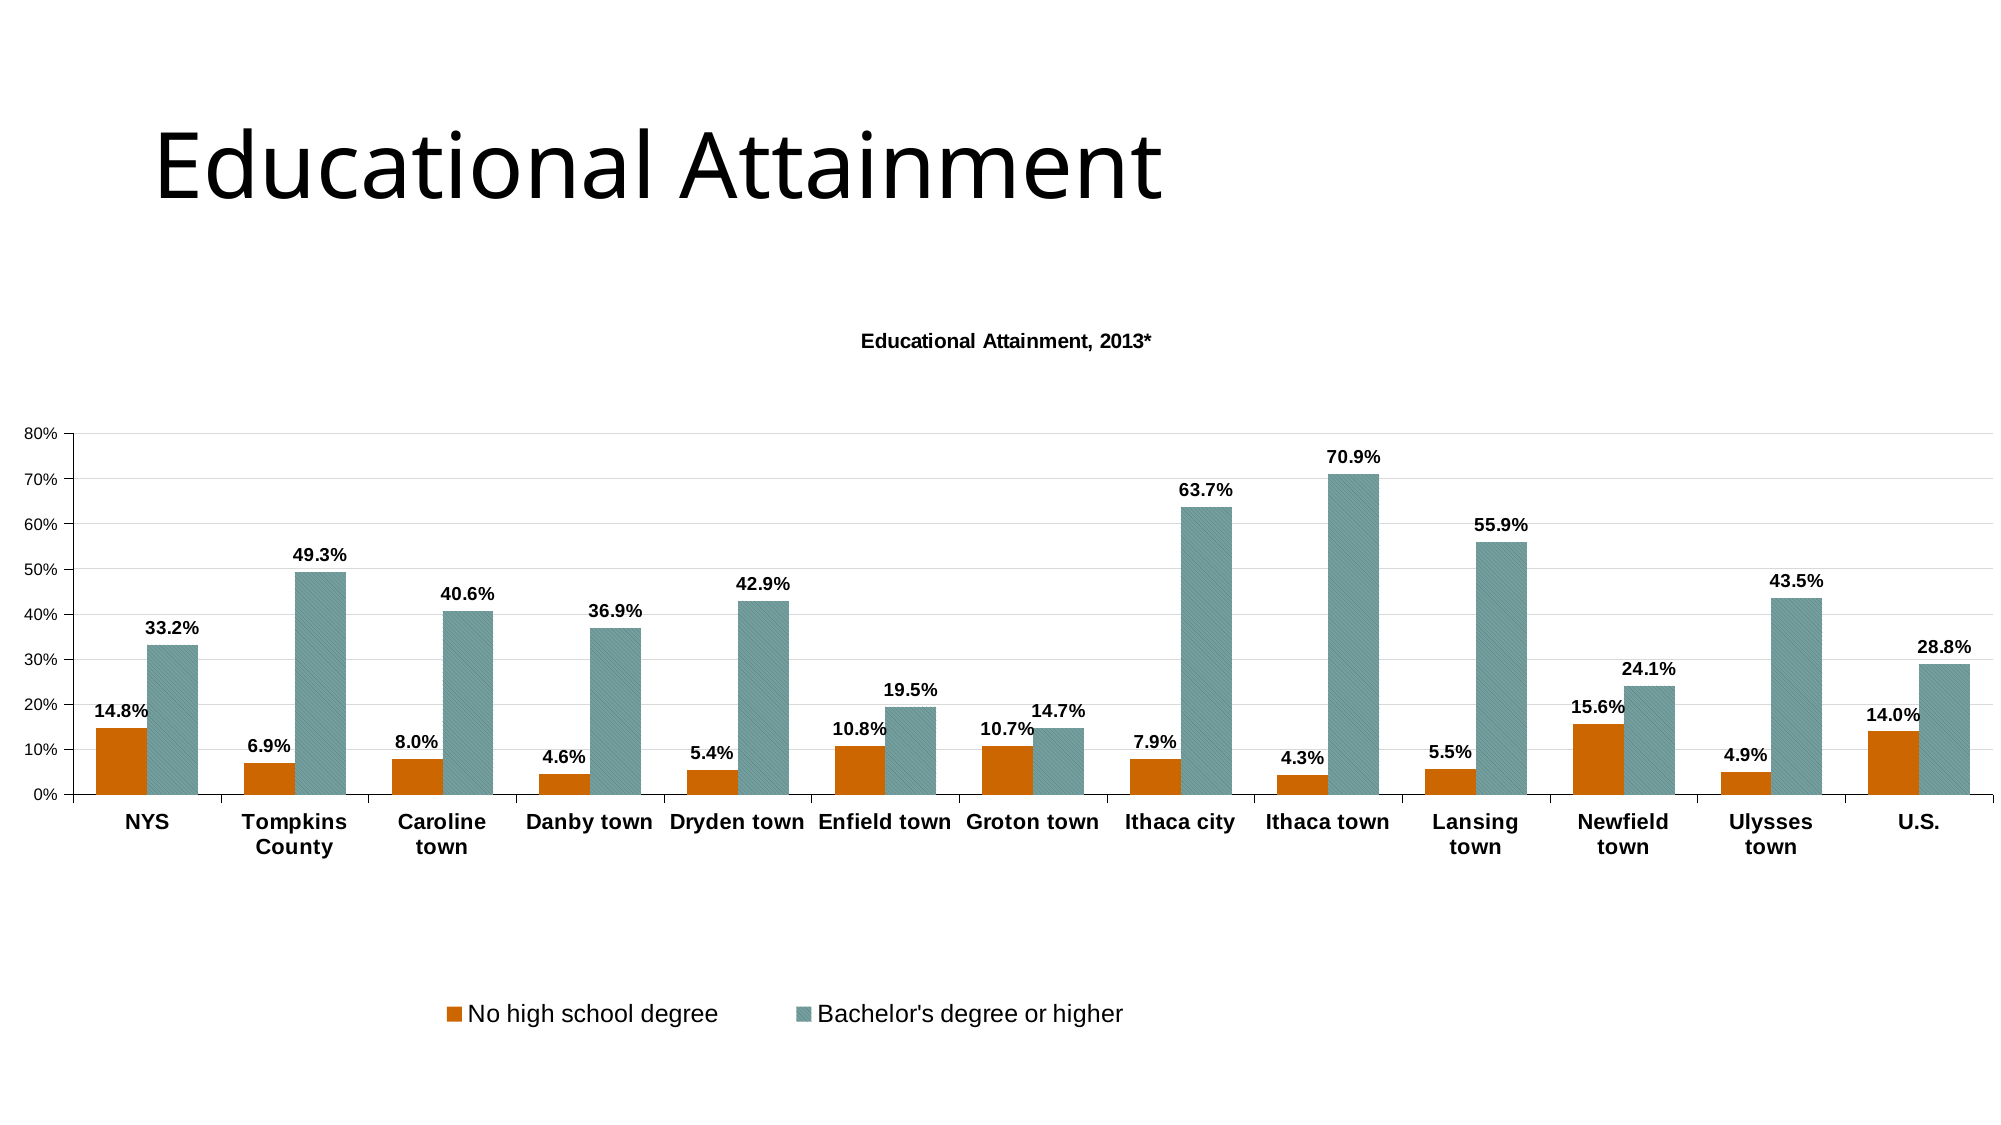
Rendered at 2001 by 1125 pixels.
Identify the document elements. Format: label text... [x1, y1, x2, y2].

chart [12, 299, 2000, 1112]
title Educational Attainment [137, 59, 1863, 278]
